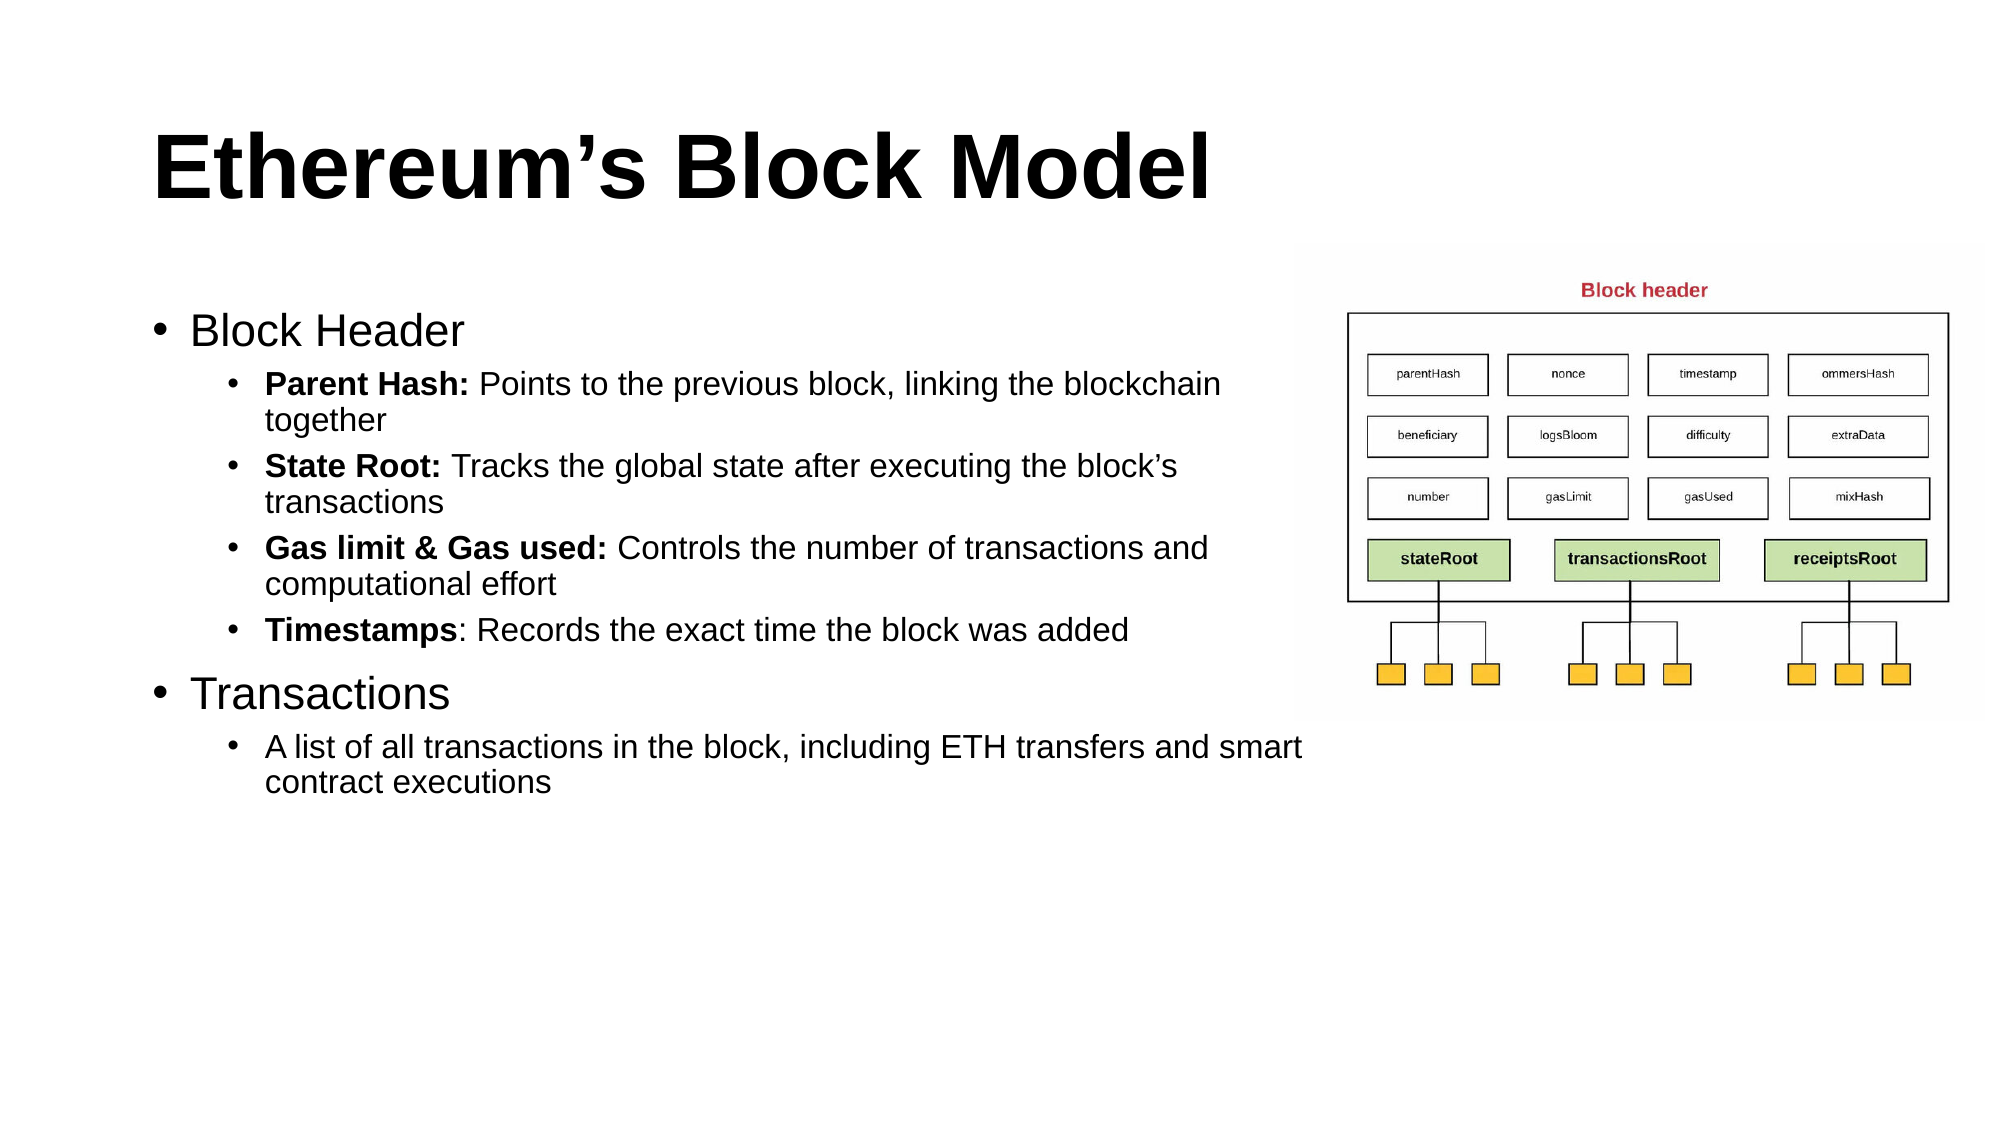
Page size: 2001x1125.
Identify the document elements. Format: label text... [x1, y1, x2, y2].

title Ethereum’s Block Model [137, 59, 1863, 278]
list Block Header Parent Hash: Points to the previous block, linking the blockchain together State Root: Tracks the global state after executing the block’s transactions Gas limit & Gas used: Controls the number of transactions and computational effort Timestamps: Records the exact time the block was added Transactions A list of all transactions in the block, including ETH transfers and smart contract executions [137, 299, 1339, 1014]
picture [1294, 243, 1986, 721]
